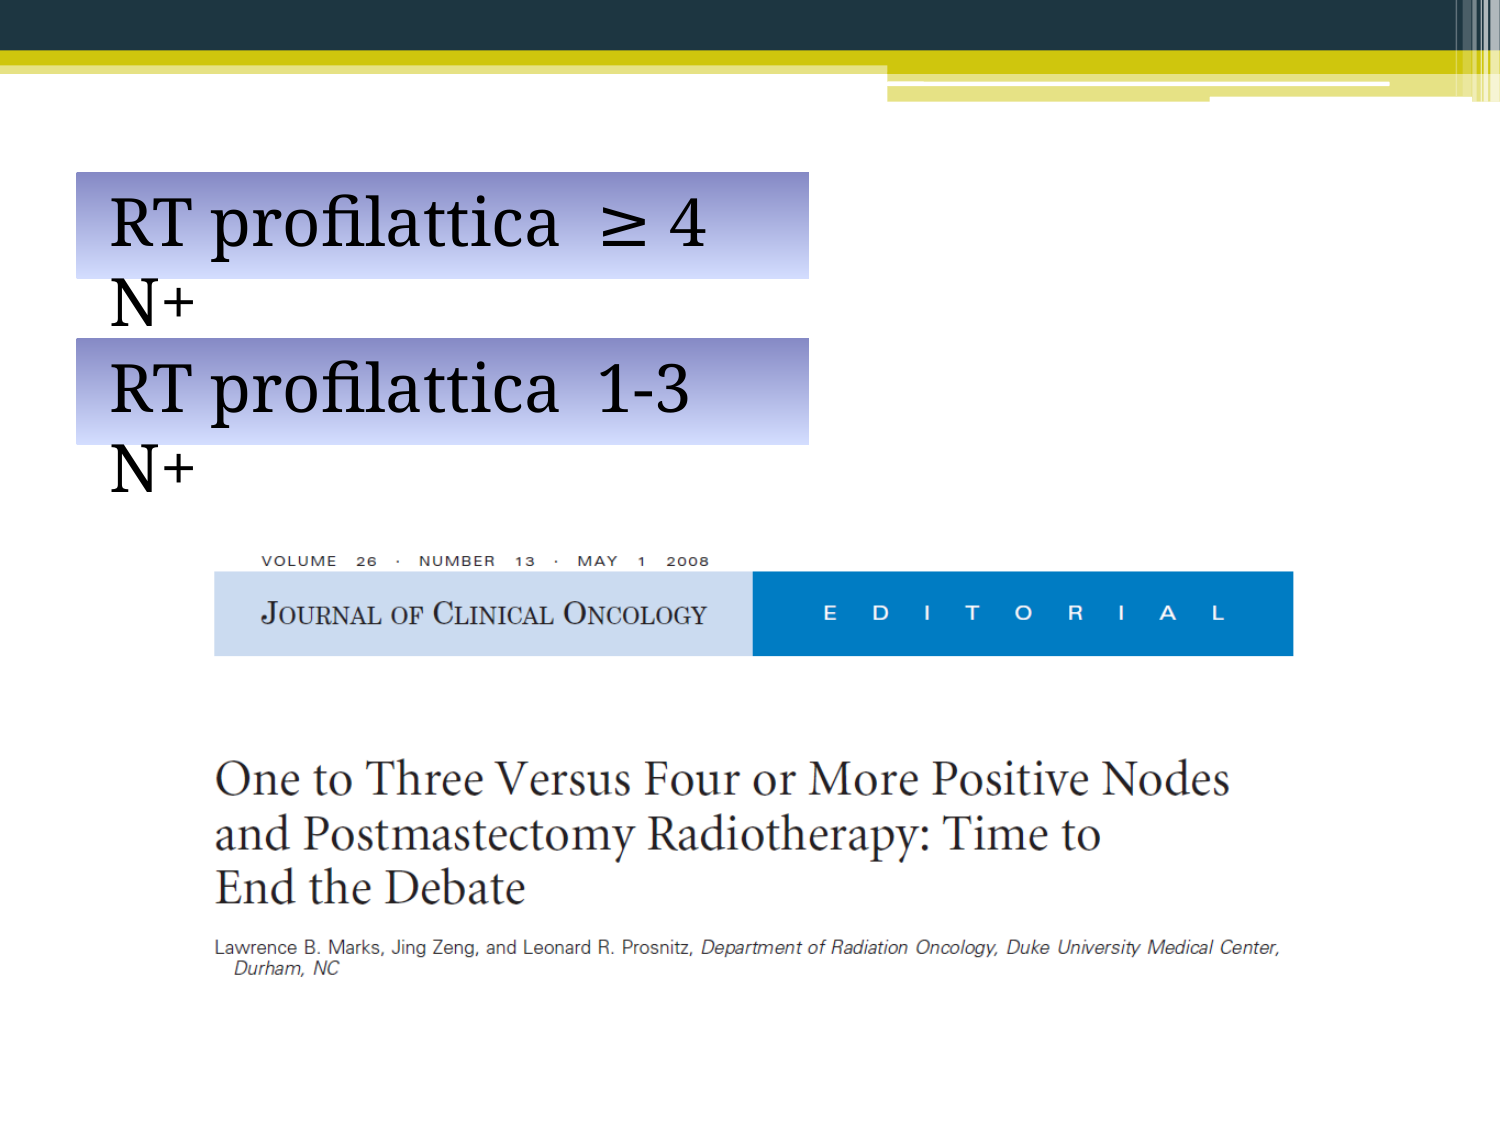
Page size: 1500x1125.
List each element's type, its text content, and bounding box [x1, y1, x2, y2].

text_box RT profilattica 1-3 N+ [76, 338, 809, 445]
list RT profilattica ≥ 4 N+ [76, 172, 809, 279]
picture [170, 526, 1318, 1000]
